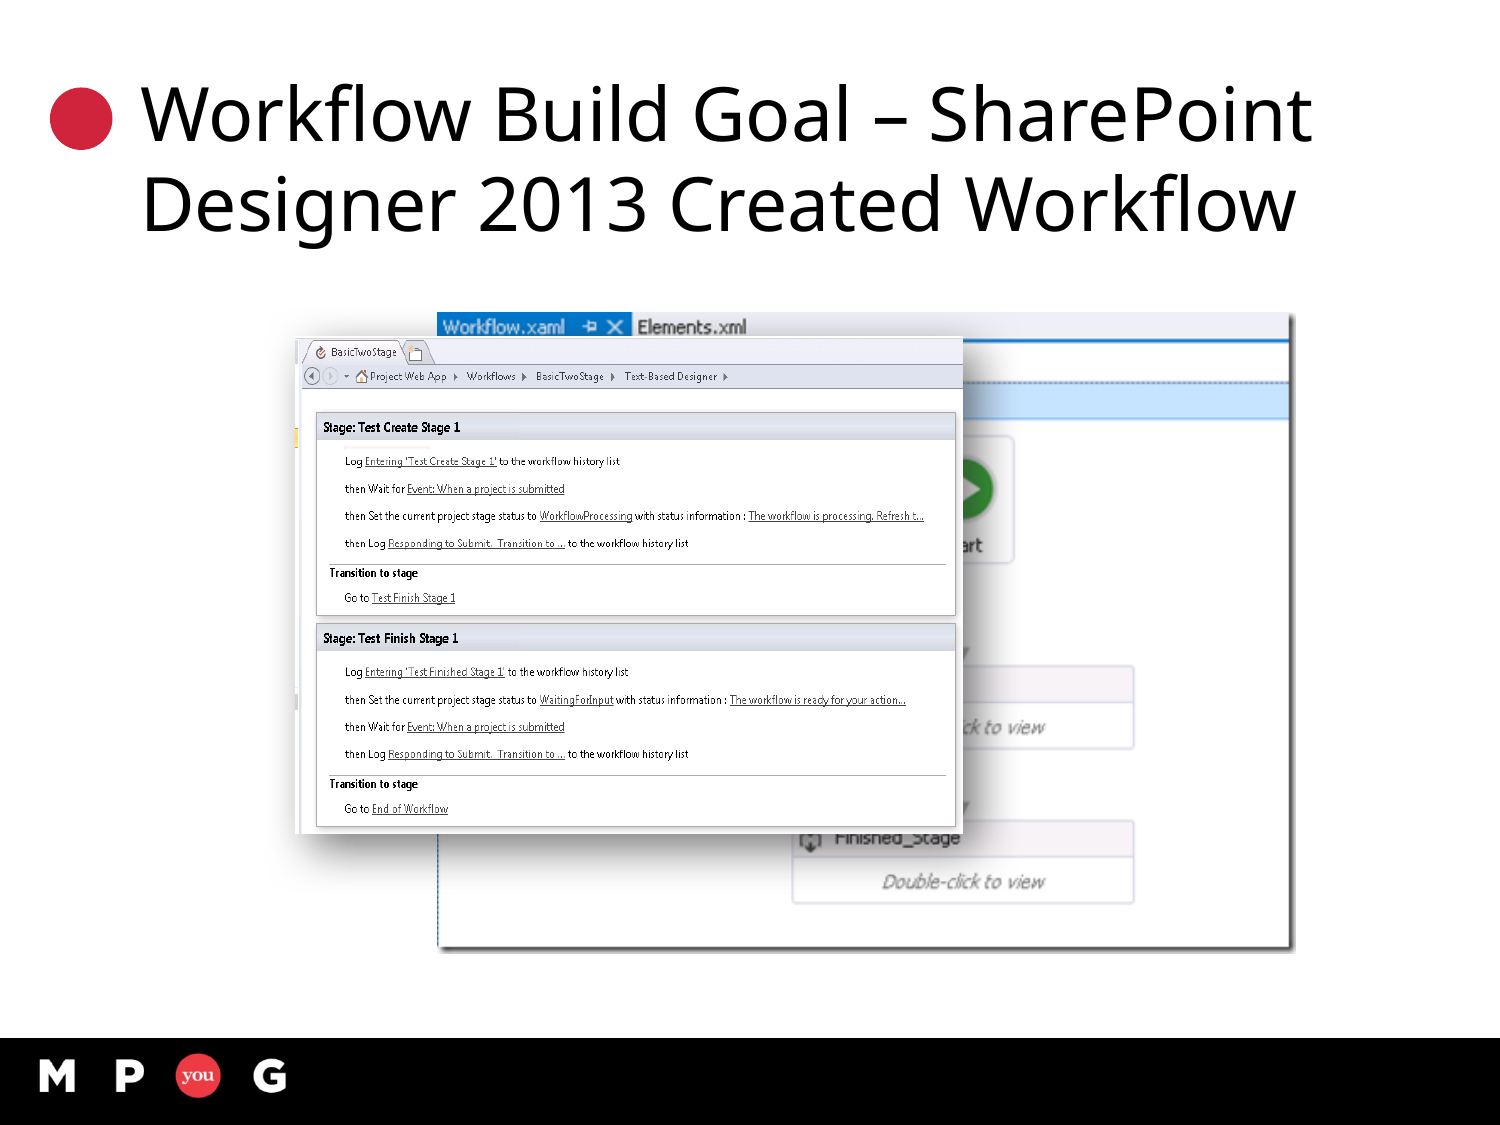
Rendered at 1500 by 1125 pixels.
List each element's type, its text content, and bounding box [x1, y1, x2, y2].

picture [37, 1052, 288, 1100]
title Workflow Build Goal – SharePoint Designer 2013 Created Workflow [124, 62, 1438, 251]
picture [295, 312, 1296, 955]
